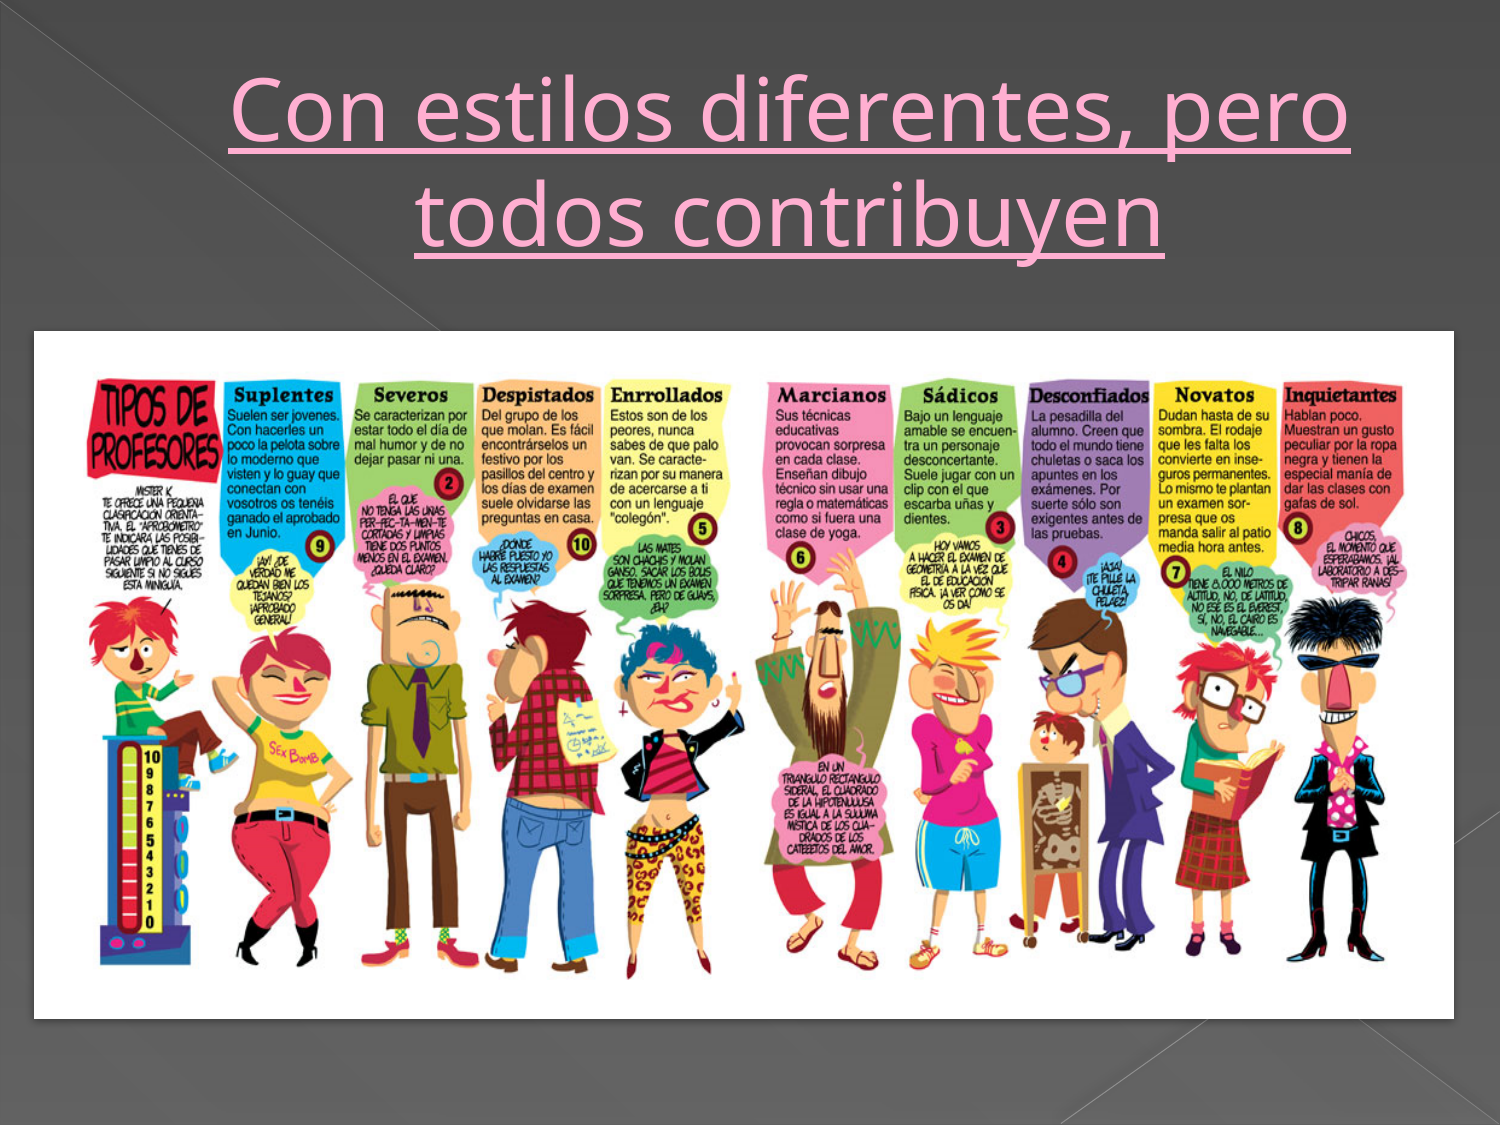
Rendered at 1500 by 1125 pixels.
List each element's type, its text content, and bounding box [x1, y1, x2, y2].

title Con estilos diferentes, pero todos contribuyen [75, 43, 1425, 274]
picture [64, 361, 1424, 988]
